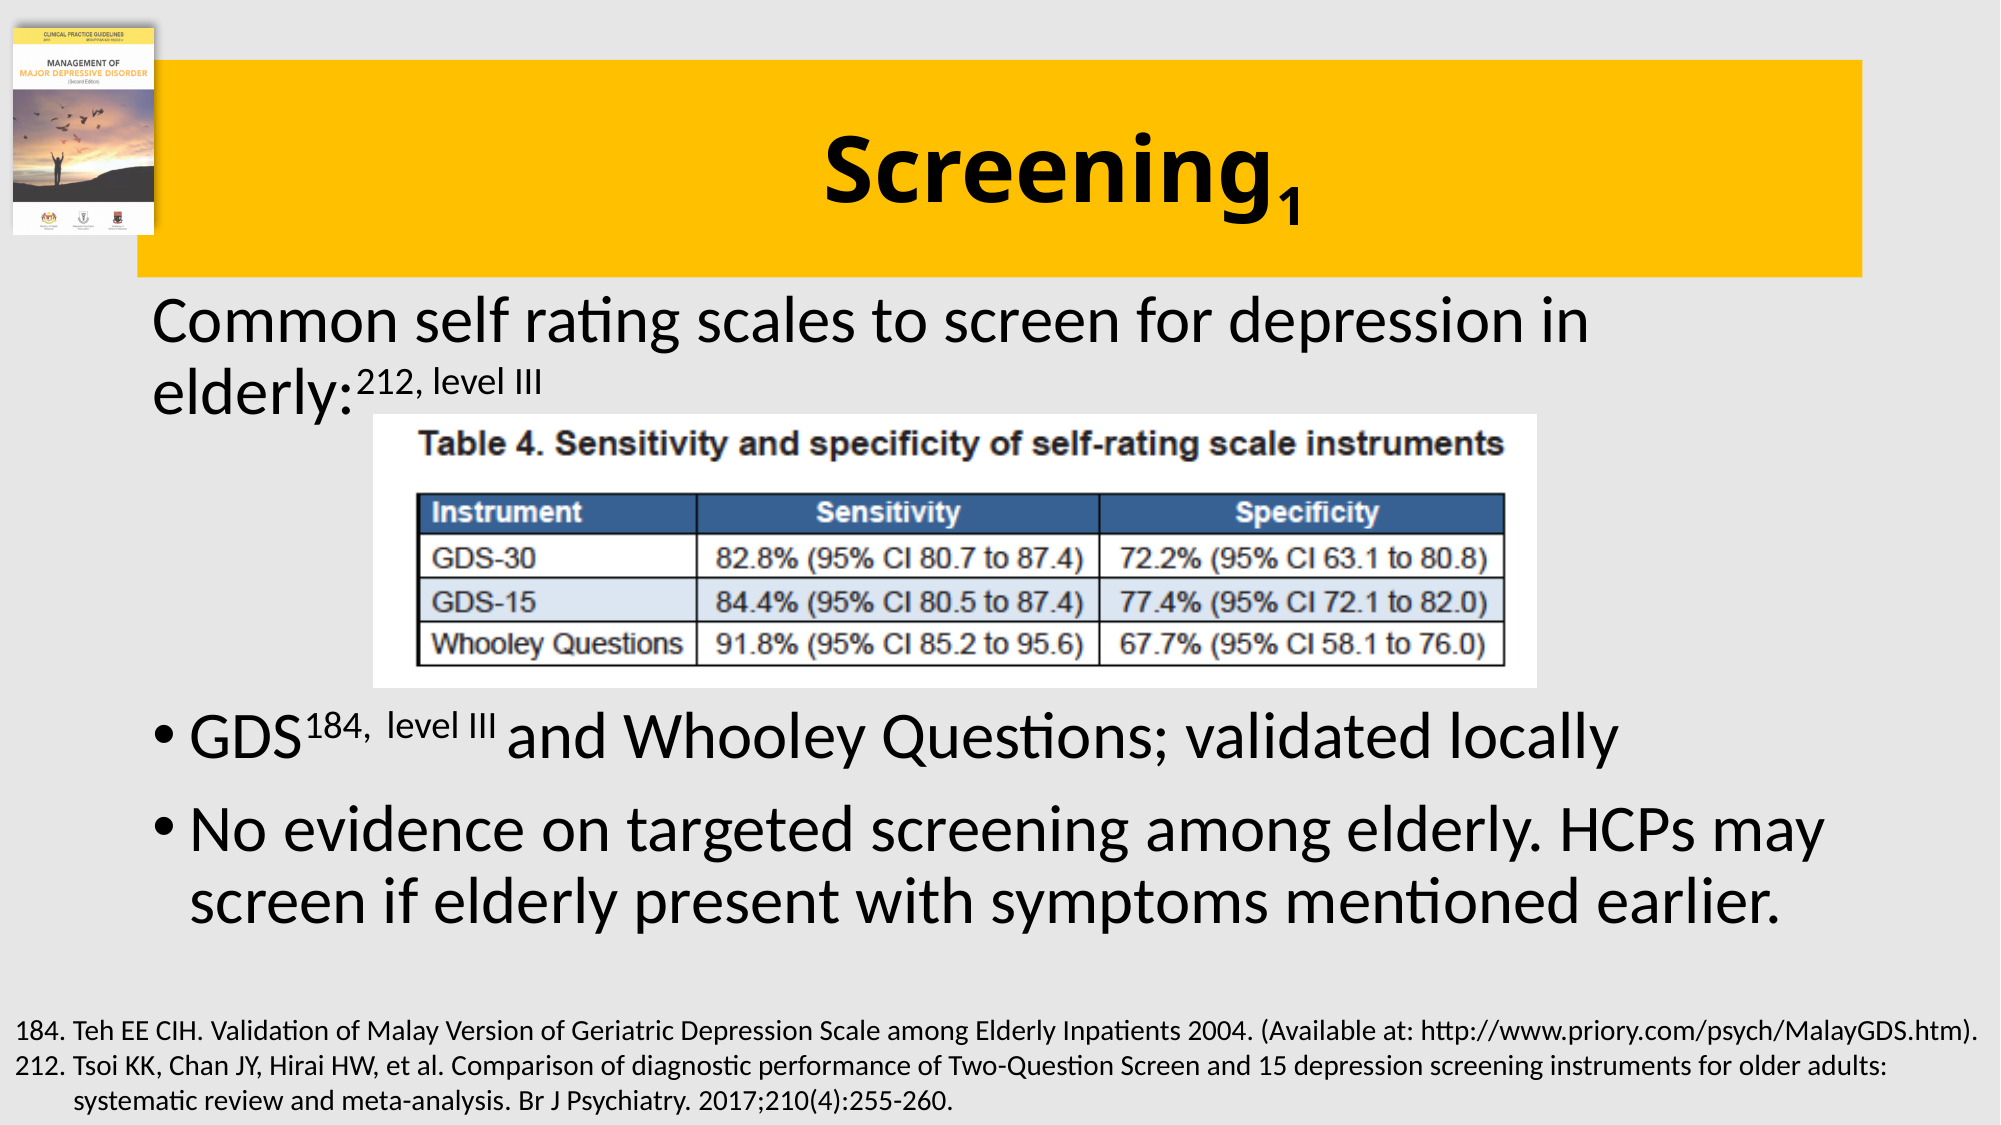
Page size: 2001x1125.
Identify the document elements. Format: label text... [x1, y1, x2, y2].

list Common self rating scales to screen for depression in elderly:212, level III GDS184, level III and Whooley Questions; validated locally No evidence on targeted screening among elderly. HCPs may screen if elderly present with symptoms mentioned earlier. [137, 277, 1863, 992]
picture [373, 414, 1537, 688]
picture [13, 28, 154, 235]
title Screening1 [137, 59, 1863, 277]
text_box 184. Teh EE CIH. Validation of Malay Version of Geriatric Depression Scale among Elderly Inpatients 2004. (Available at: http://www.priory.com/psych/MalayGDS.htm). 212. Tsoi KK, Chan JY, Hirai HW, et al. Comparison of diagnostic performance of Two-Question Screen and 15 depression screening instruments for older adults: systematic review and meta-analysis. Br J Psychiatry. 2017;210(4):255-260. [0, 1003, 2000, 1124]
